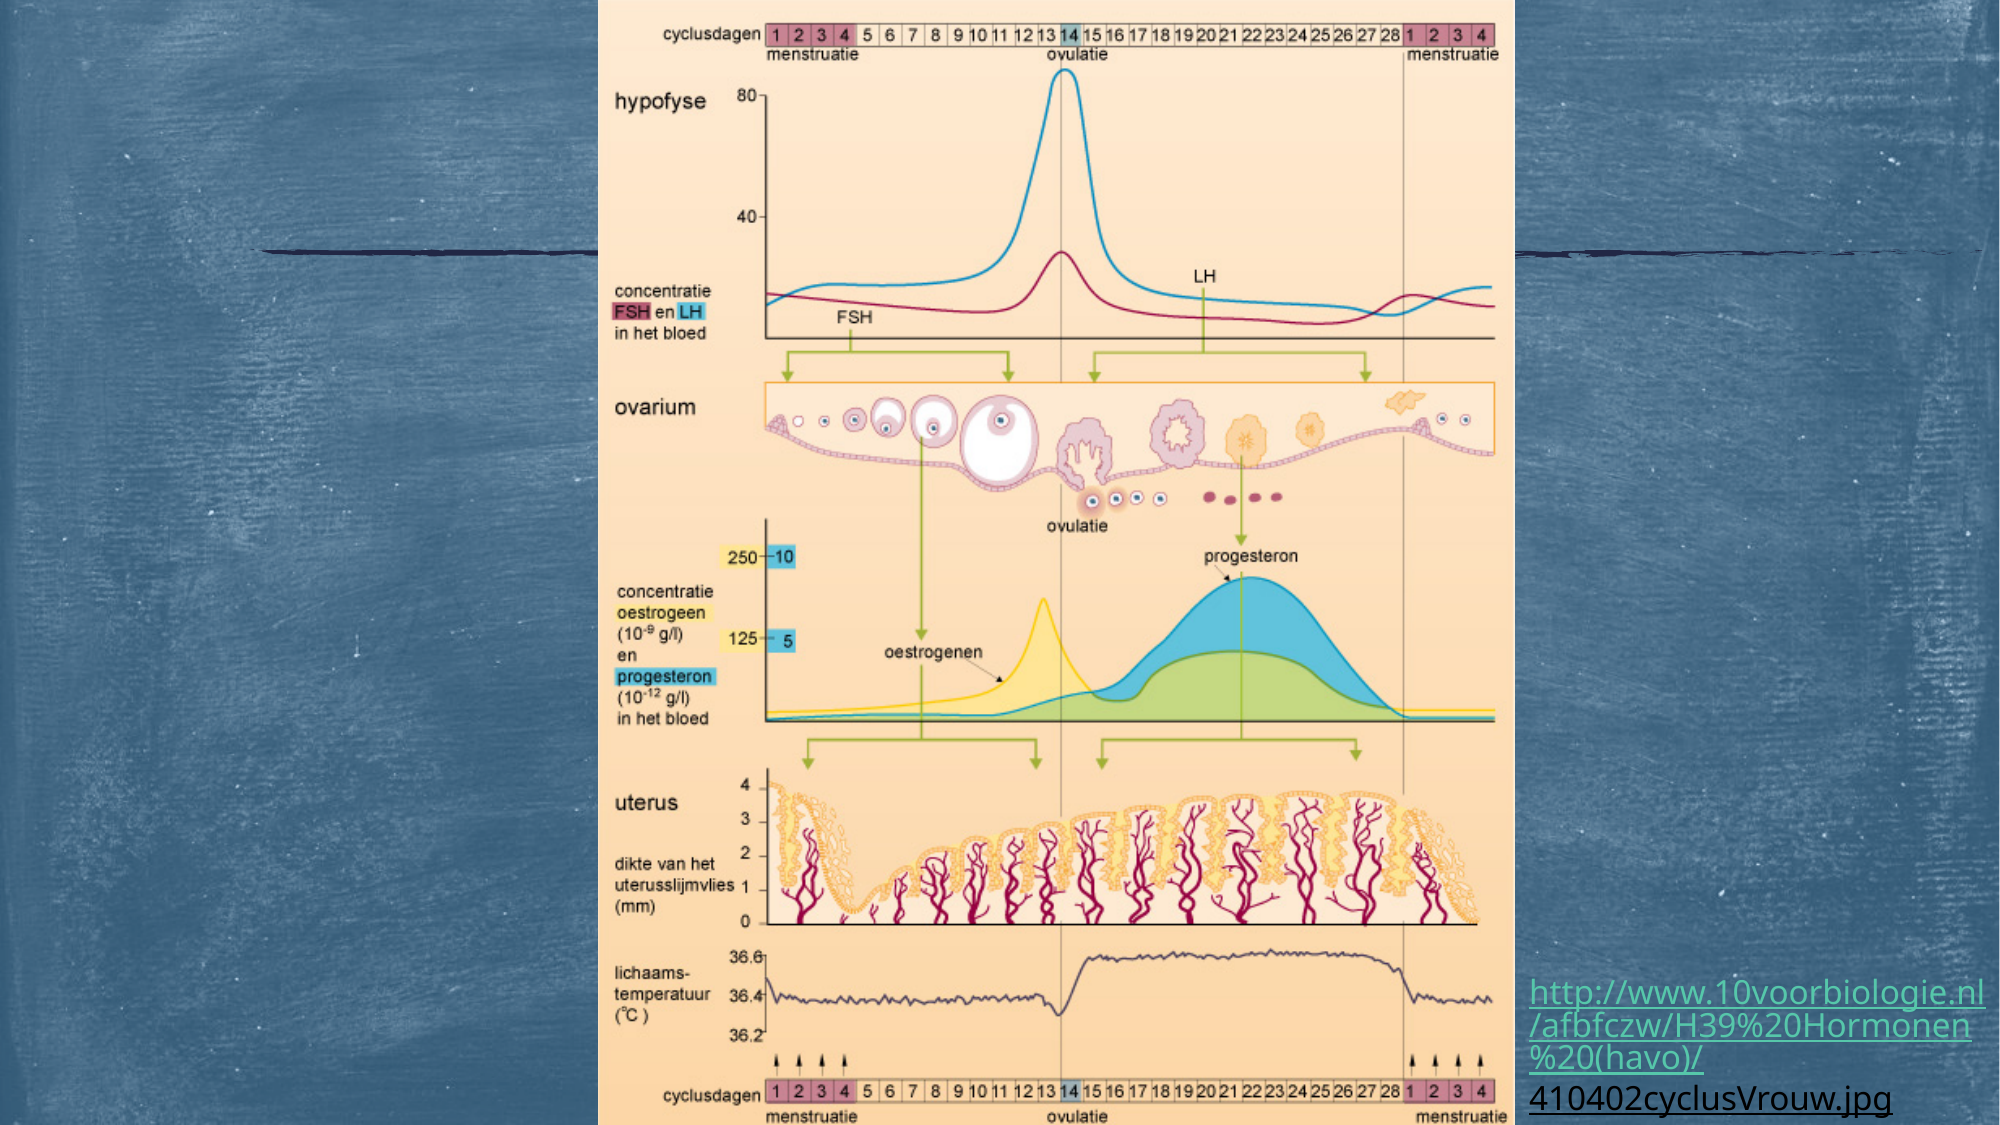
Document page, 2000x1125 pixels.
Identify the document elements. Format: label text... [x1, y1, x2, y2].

picture [598, 0, 1515, 1125]
text_box http://www.10voorbiologie.nl/afbfczw/H39%20Hormonen%20(havo)/410402cyclusVrouw.jpg [1515, 964, 2000, 1061]
